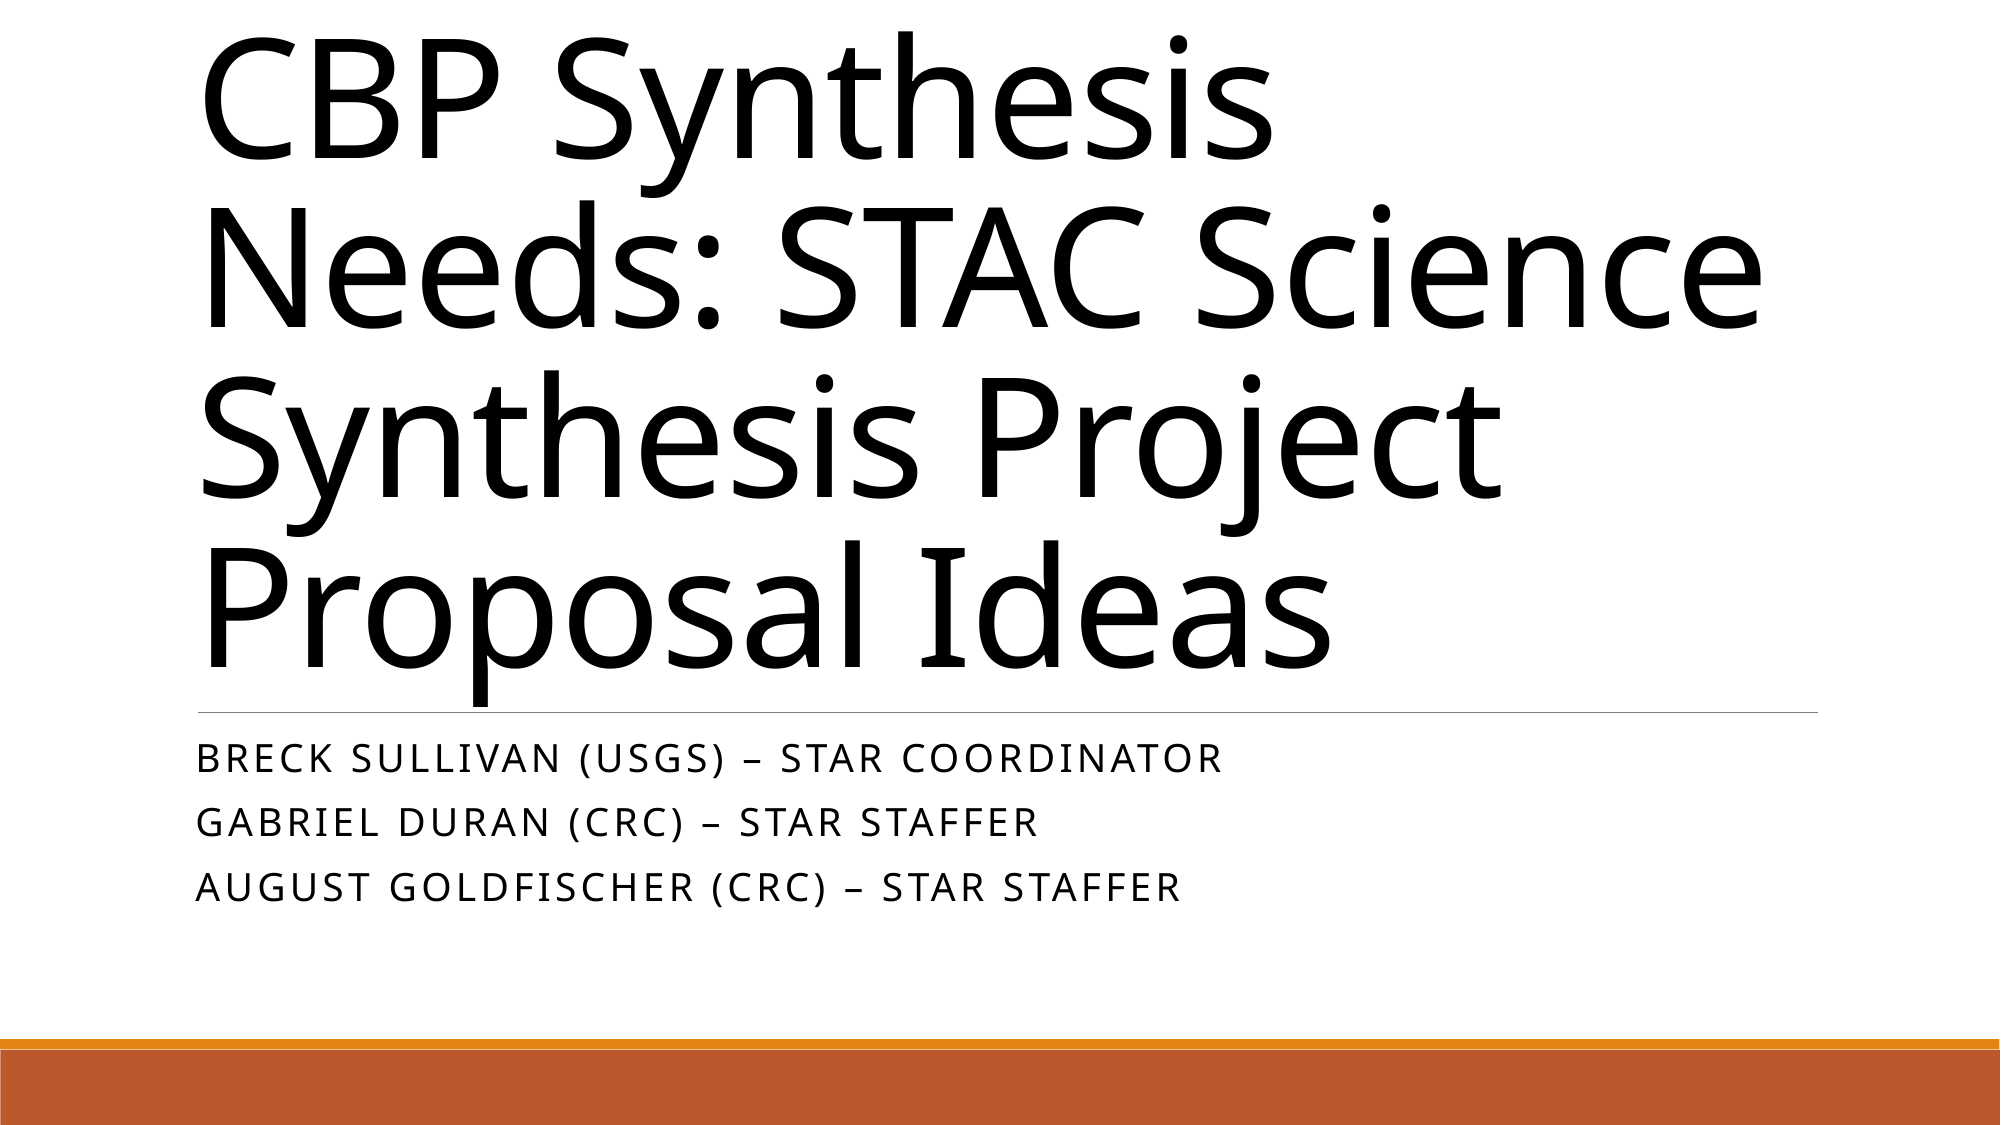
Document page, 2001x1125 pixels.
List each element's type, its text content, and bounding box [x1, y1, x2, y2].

title CBP Synthesis Needs: STAC Science Synthesis Project Proposal Ideas [180, 124, 1830, 710]
subtitle Breck Sullivan (USGS) – STAR Coordinator GABRIEL DURAN (CRC) – STAR Staffer August Goldfischer (CRC) – STAR Staffer [180, 730, 1831, 919]
